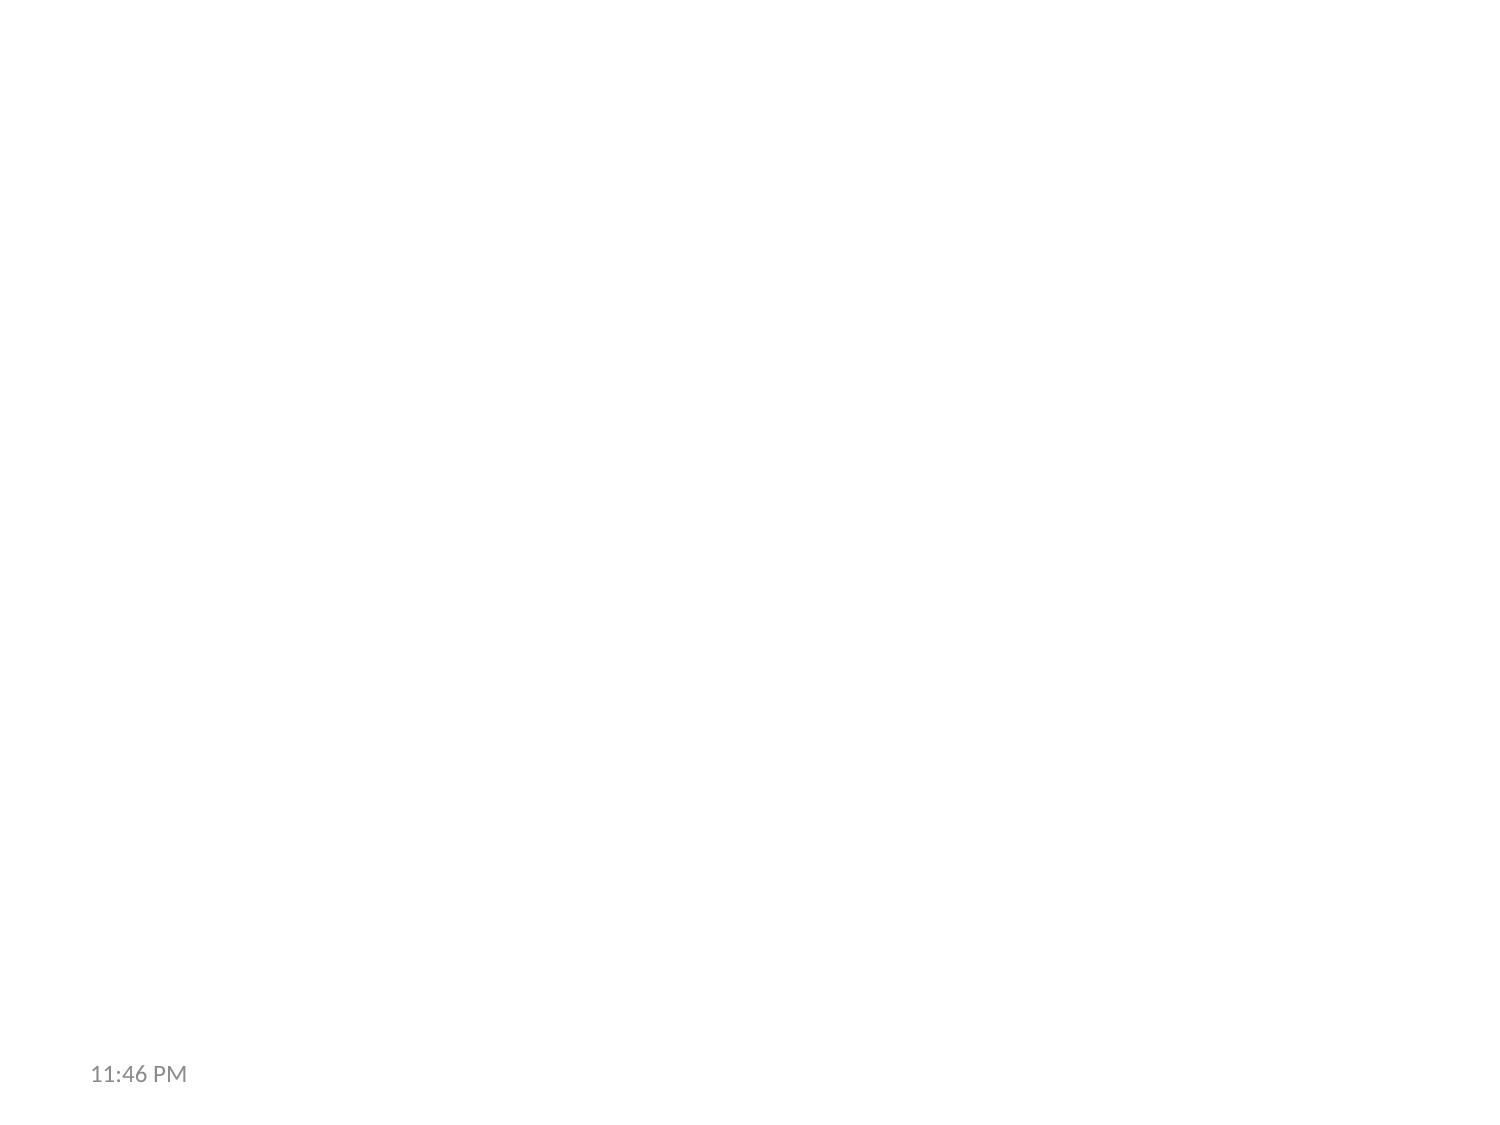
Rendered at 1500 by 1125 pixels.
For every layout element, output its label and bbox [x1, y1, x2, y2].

slide_number [75, 1042, 425, 1103]
